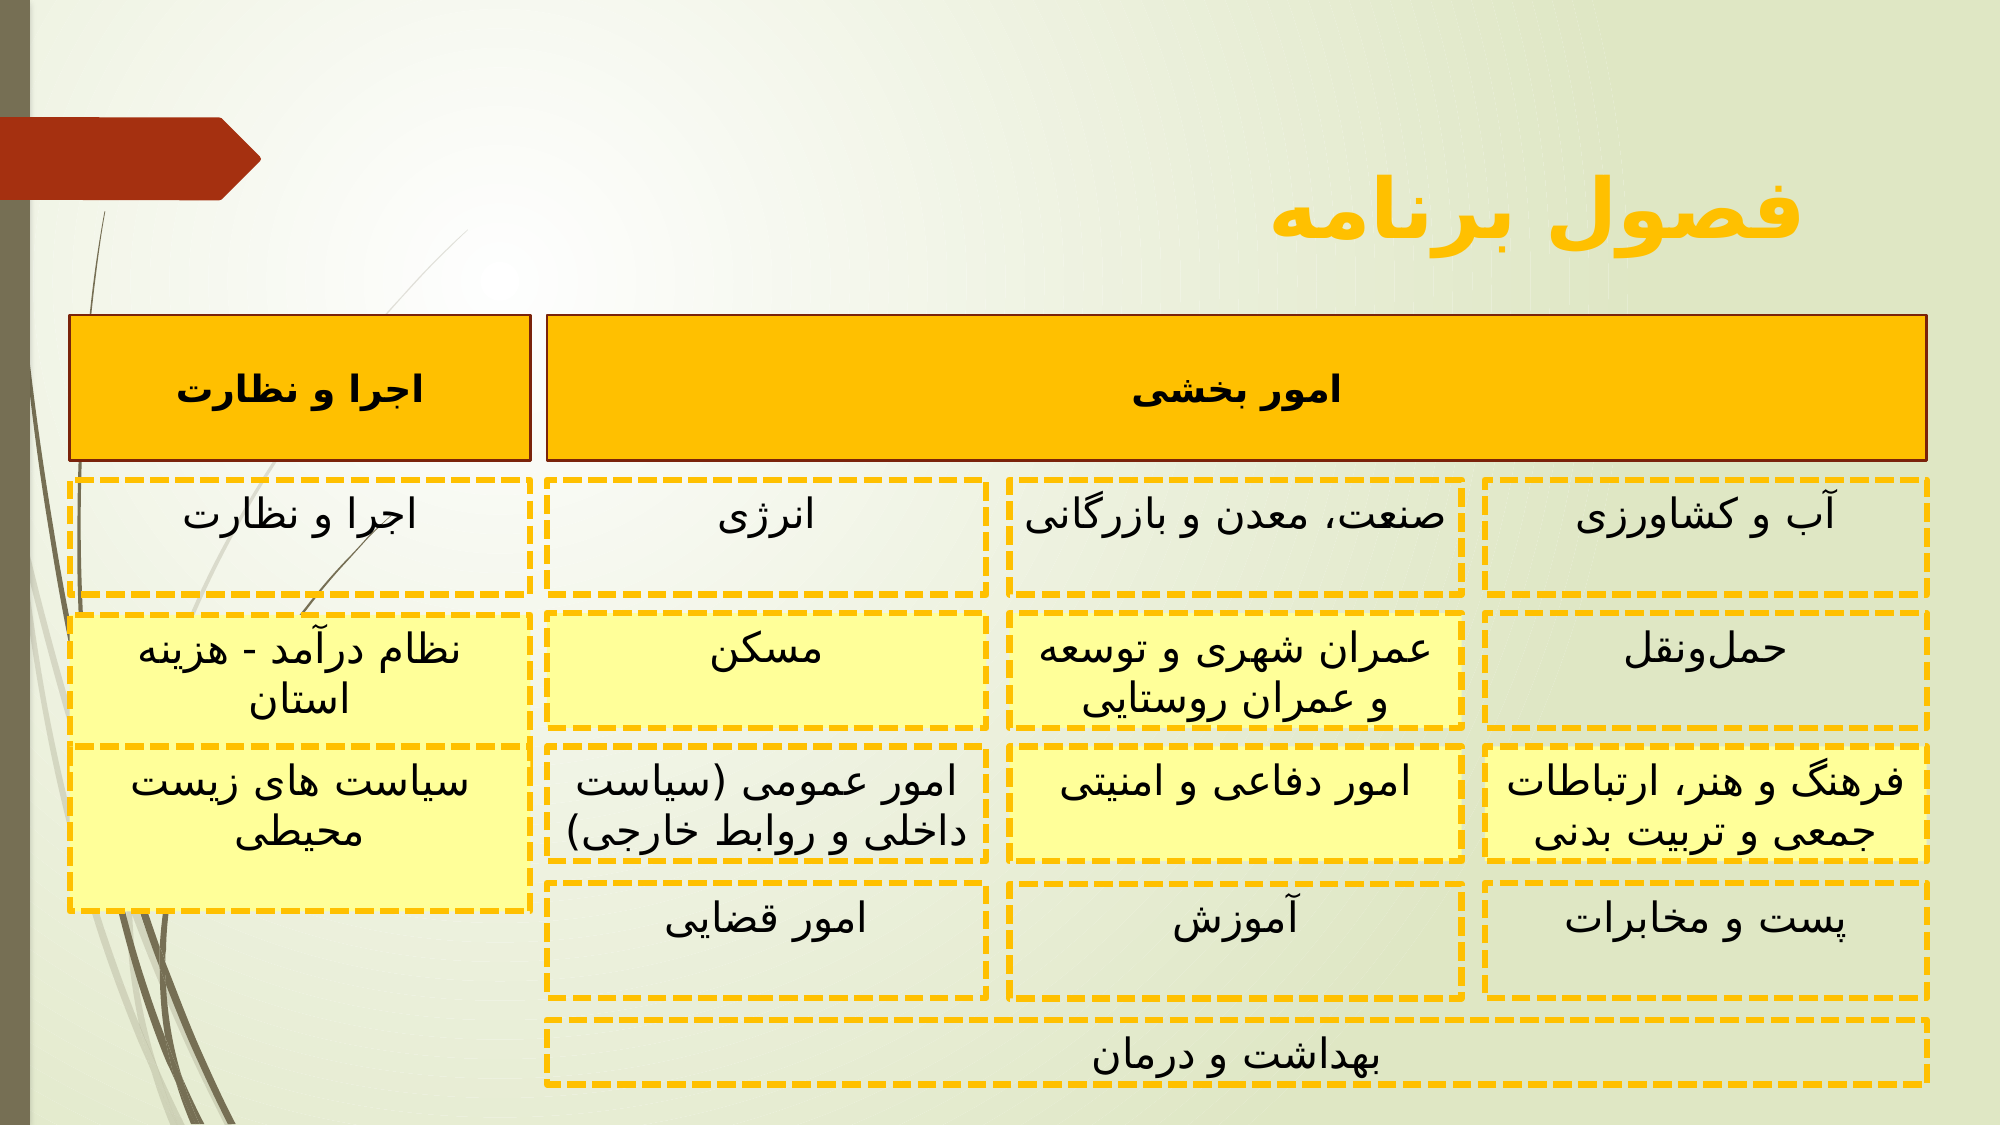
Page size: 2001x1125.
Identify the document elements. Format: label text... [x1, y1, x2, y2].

text_box سیاست های زیست محیطی [69, 746, 531, 912]
text_box مسکن [546, 613, 987, 728]
text_box انرژی [546, 479, 987, 595]
text_box امور دفاعی و امنیتی [1009, 746, 1462, 862]
text_box فصول برنامه [498, 147, 1822, 263]
text_box پست و مخابرات [1484, 883, 1927, 998]
text_box صنعت، معدن و بازرگانی [1009, 479, 1462, 595]
text_box آب و کشاورزی [1484, 479, 1927, 595]
text_box آموزش [1009, 883, 1462, 999]
text_box عمران شهری و توسعه و عمران روستایی [1009, 613, 1462, 728]
text_box امور عمومی (سیاست داخلی و روابط خارجی) [546, 746, 987, 862]
text_box امور بخشی [546, 314, 1928, 462]
text_box فرهنگ و هنر، ارتباطات جمعی و تربیت بدنی [1484, 746, 1927, 862]
text_box بهداشت و درمان [547, 1019, 1927, 1085]
text_box اجرا و نظارت [69, 479, 531, 595]
text_box حمل‌ونقل [1484, 613, 1927, 728]
text_box اجرا و نظارت [68, 314, 532, 462]
text_box امور قضایی [546, 883, 987, 998]
text_box نظام درآمد - هزینه استان [69, 614, 531, 746]
